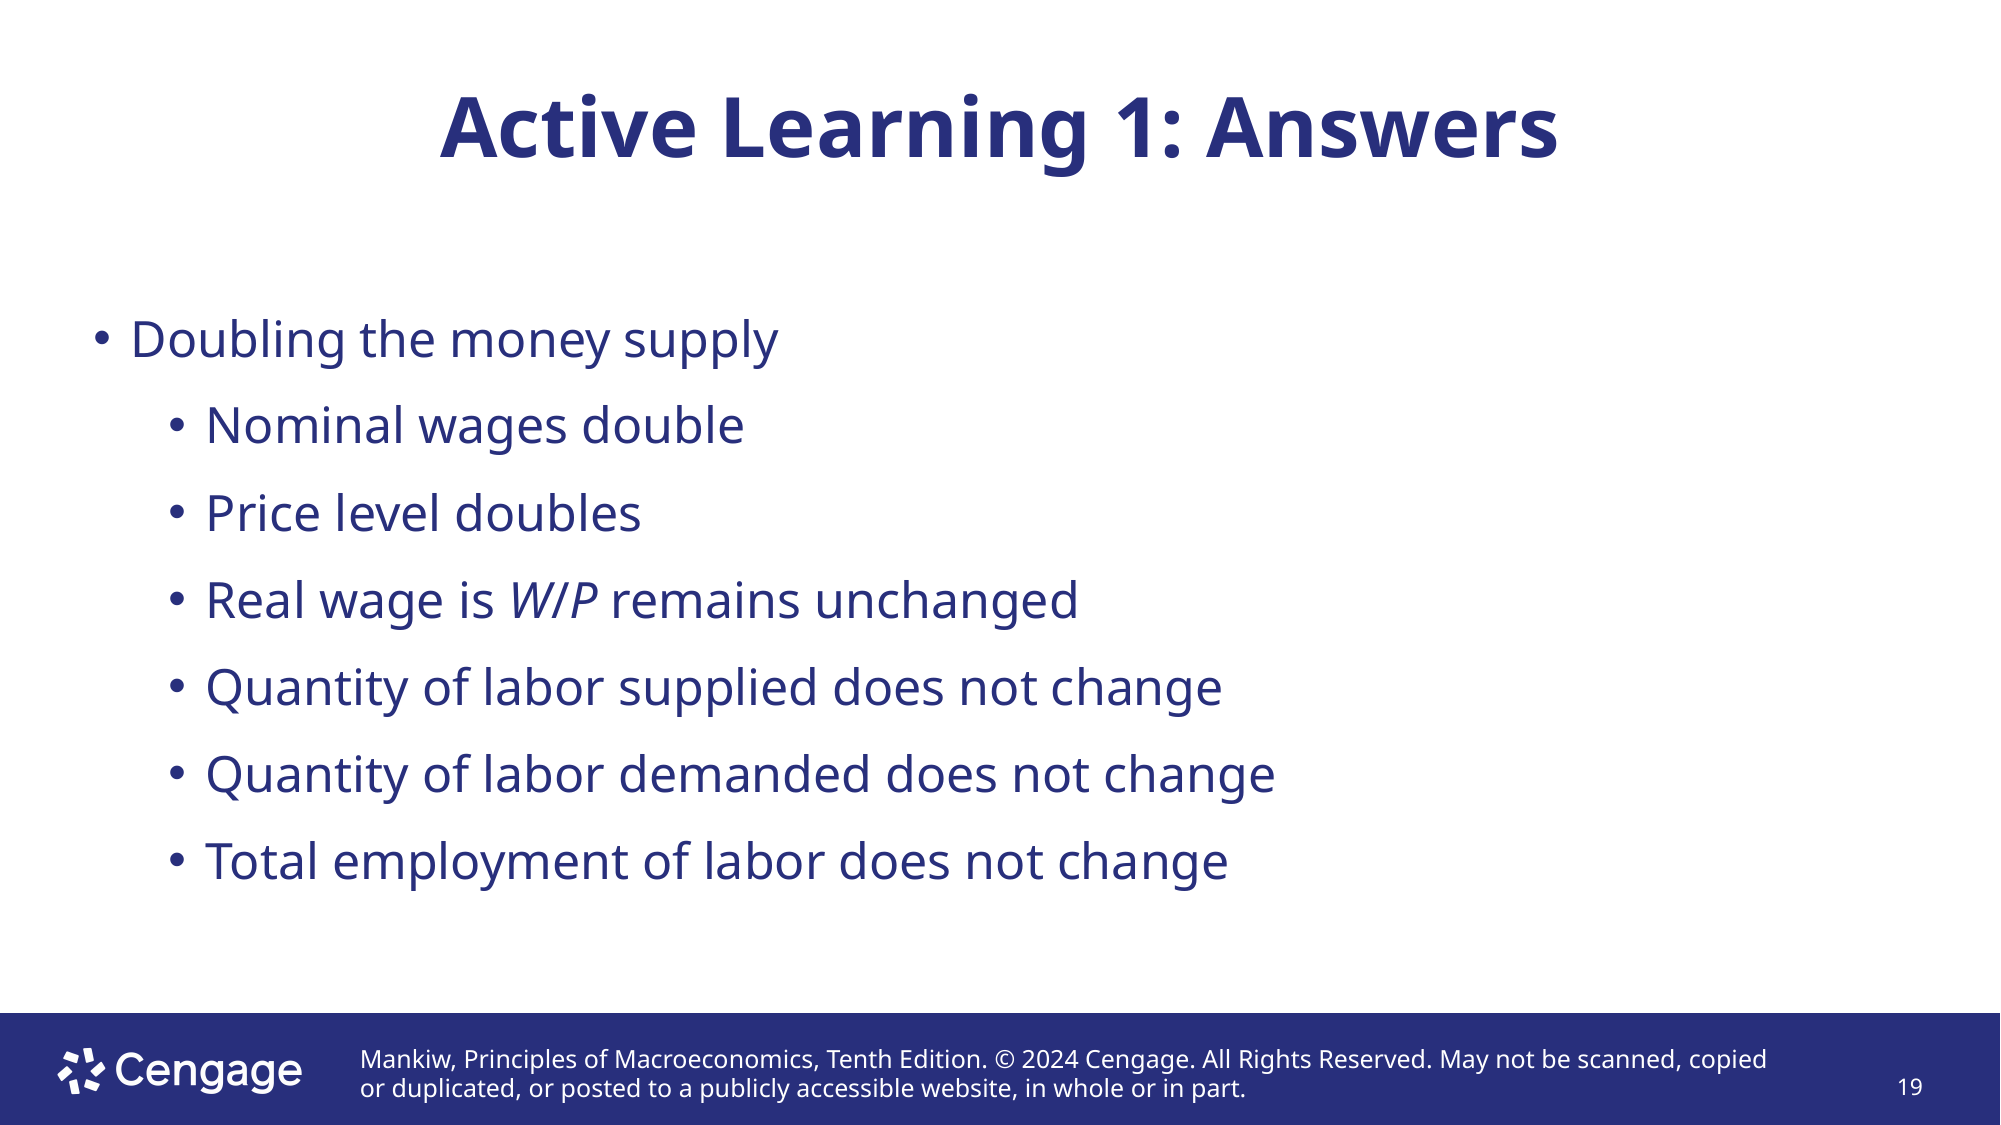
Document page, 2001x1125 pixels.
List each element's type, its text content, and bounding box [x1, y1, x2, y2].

title Active Learning 1: Answers [78, 77, 1923, 278]
list Doubling the money supply Nominal wages double Price level doubles Real wage is W/P remains unchanged Quantity of labor supplied does not change Quantity of labor demanded does not change Total employment of labor does not change [78, 299, 1923, 1014]
picture [30, 1020, 329, 1122]
